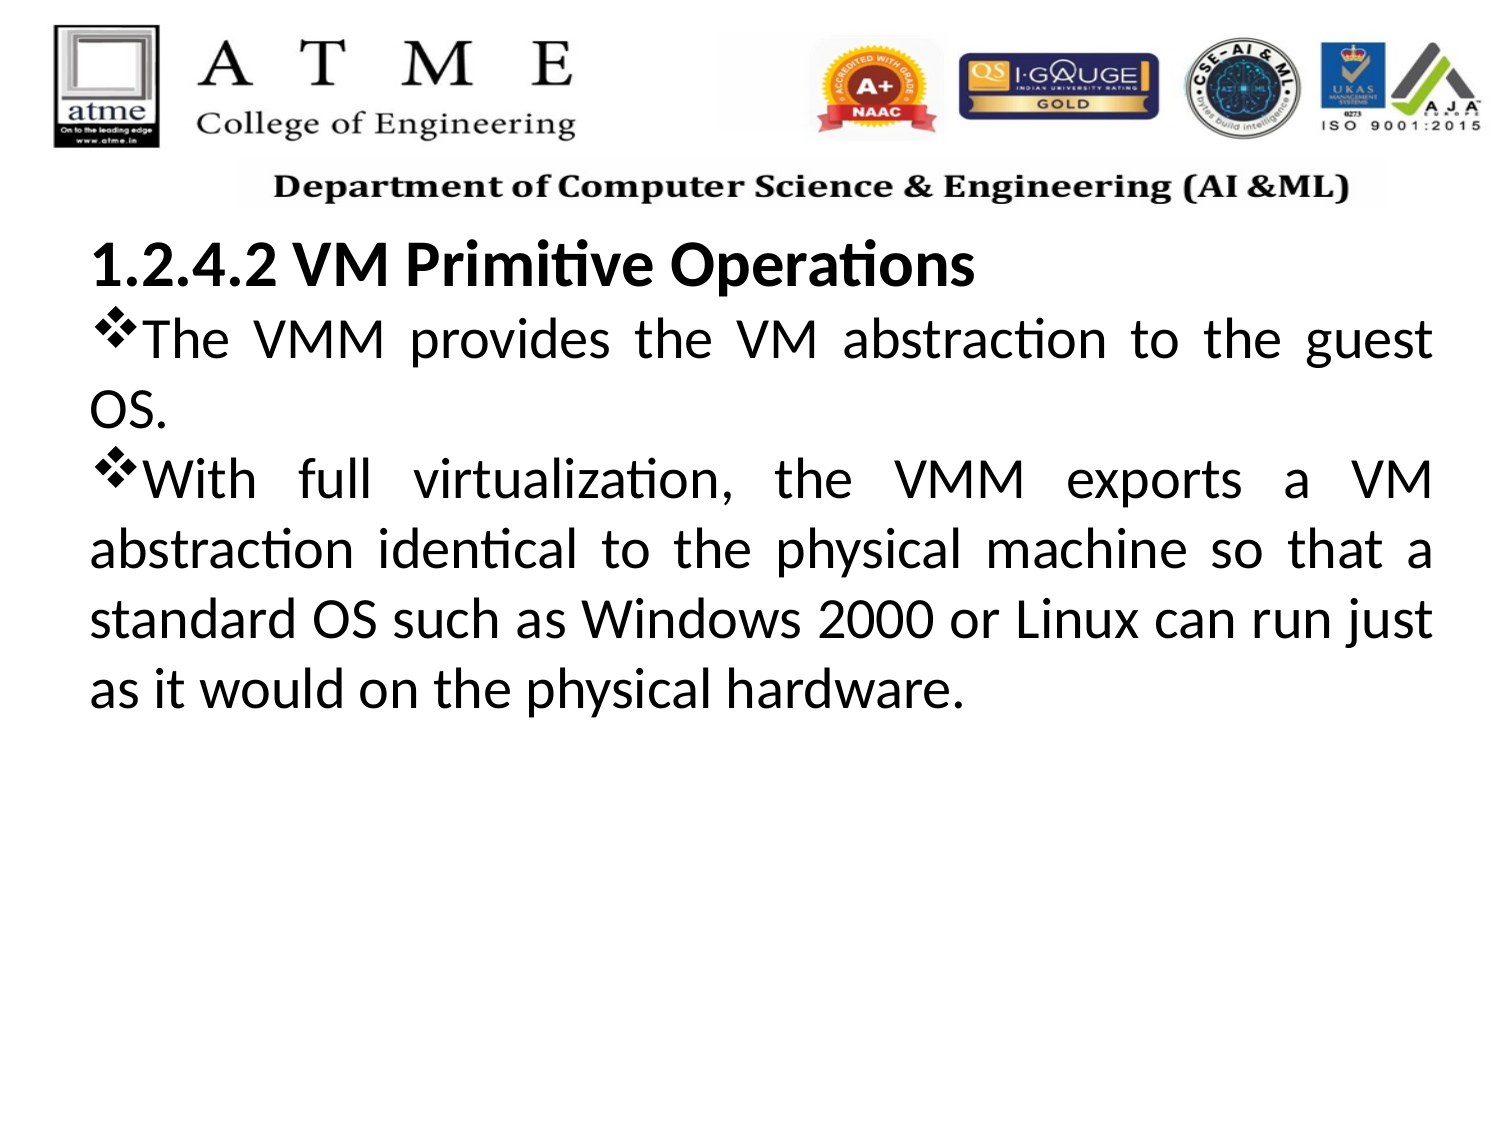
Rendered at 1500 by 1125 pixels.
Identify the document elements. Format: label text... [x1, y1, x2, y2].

picture [24, 0, 1500, 226]
text_box 1.2.4.2 VM Primitive Operations The VMM provides the VM abstraction to the guest OS. With full virtualization, the VMM exports a VM abstraction identical to the physical machine so that a standard OS such as Windows 2000 or Linux can run just as it would on the physical hardware. [75, 234, 1450, 798]
